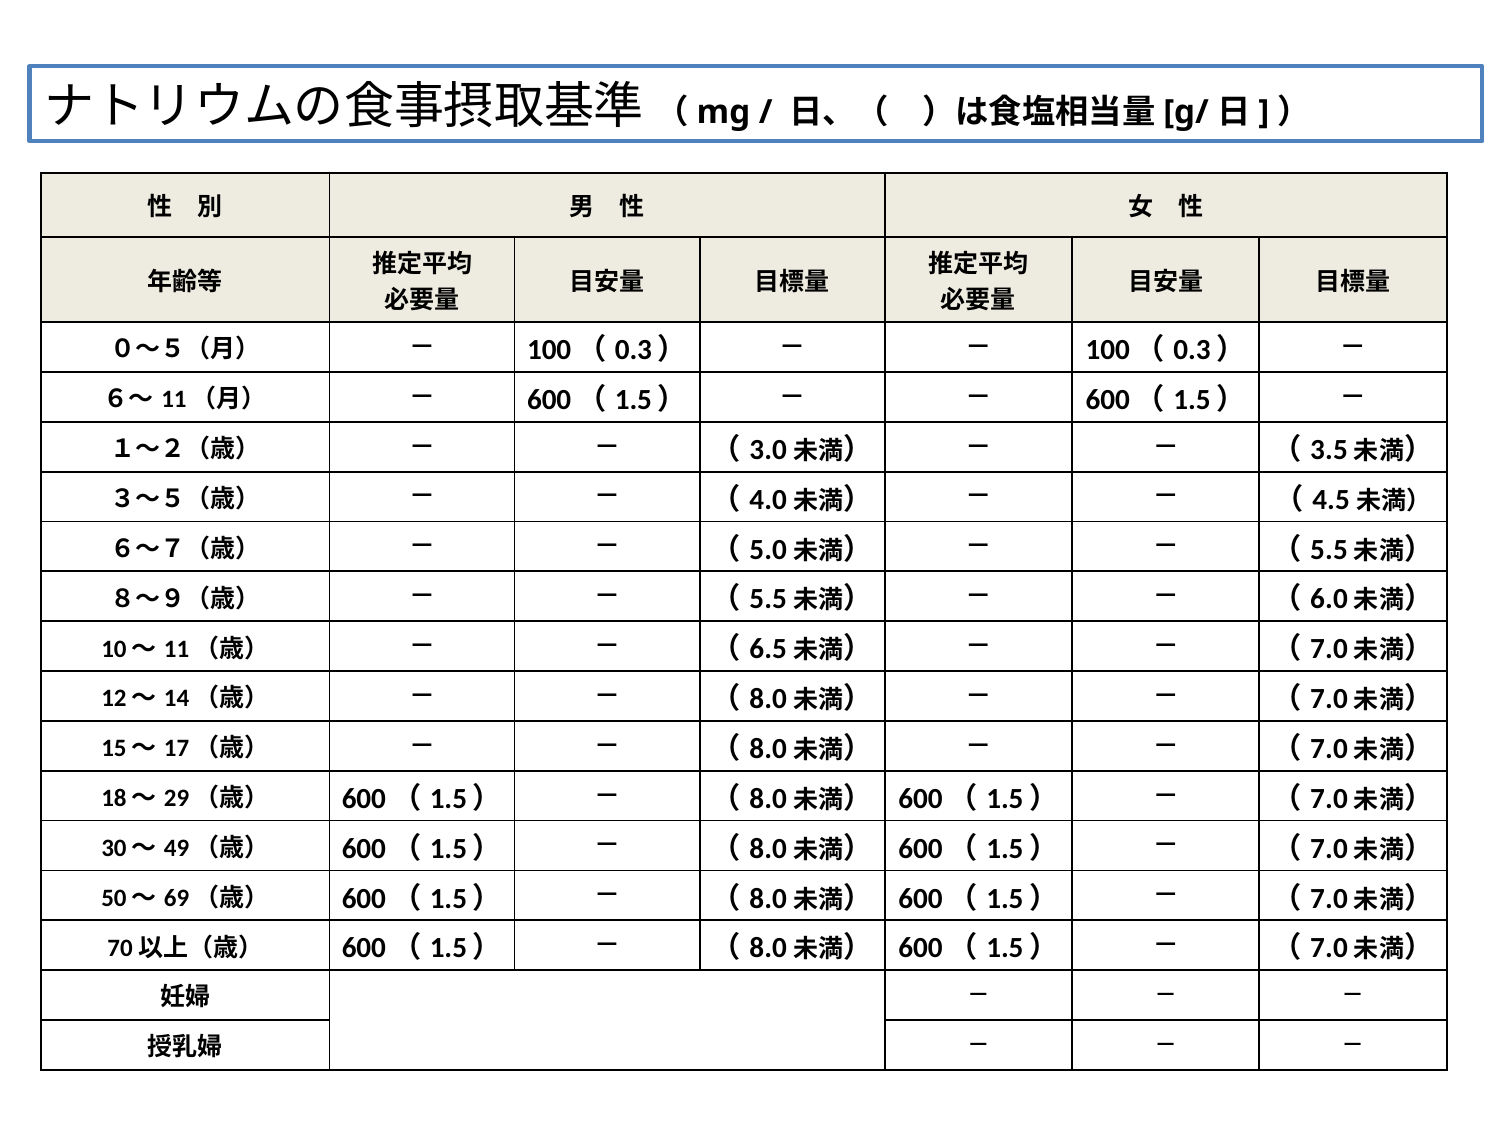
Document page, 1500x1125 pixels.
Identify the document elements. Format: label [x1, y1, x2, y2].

table_cell [886, 522, 1071, 570]
table_cell [701, 572, 884, 620]
table_cell [701, 921, 884, 969]
table_cell [1260, 423, 1446, 471]
text_box [27, 64, 1484, 143]
table_cell [330, 722, 514, 770]
table_cell [701, 722, 884, 770]
table_cell [701, 323, 884, 371]
table_cell [1260, 821, 1446, 870]
table_cell [1260, 323, 1446, 371]
table_cell [42, 1021, 329, 1069]
table_cell [330, 373, 514, 421]
table_cell [1260, 373, 1446, 421]
table_cell [515, 423, 699, 471]
table_cell [1073, 821, 1258, 870]
table_cell [330, 821, 514, 870]
table_cell [701, 473, 884, 521]
table_cell [1260, 871, 1446, 919]
table_cell [1073, 871, 1258, 919]
table_cell [1260, 1021, 1446, 1069]
table_cell [1073, 622, 1258, 670]
table_cell [330, 921, 514, 969]
table_cell [886, 921, 1071, 969]
table_cell [1073, 373, 1258, 421]
table_cell [330, 971, 884, 1069]
table_cell [330, 622, 514, 670]
table_header [42, 174, 329, 236]
table_cell [515, 821, 699, 870]
table_cell [42, 722, 329, 770]
table_header [886, 174, 1446, 236]
table_cell [42, 323, 329, 371]
table_cell [886, 572, 1071, 620]
table_cell [1073, 572, 1258, 620]
table_cell [42, 921, 329, 969]
table_cell [330, 238, 514, 321]
table_cell [1073, 772, 1258, 820]
table_cell [1073, 1021, 1258, 1069]
table_cell [330, 473, 514, 521]
table_cell [42, 572, 329, 620]
table_cell [886, 772, 1071, 820]
table_cell [330, 323, 514, 371]
table_cell [1260, 772, 1446, 820]
table_cell [1260, 722, 1446, 770]
table_cell [42, 622, 329, 670]
table_cell [515, 473, 699, 521]
table_cell [515, 871, 699, 919]
table_cell [886, 473, 1071, 521]
table_cell [886, 1021, 1071, 1069]
table_cell [1260, 572, 1446, 620]
table_cell [515, 238, 699, 321]
table_cell [886, 672, 1071, 720]
table_cell [701, 373, 884, 421]
table_cell [42, 871, 329, 919]
table_cell [515, 921, 699, 969]
table_cell [701, 522, 884, 570]
table_cell [886, 622, 1071, 670]
table_cell [515, 323, 699, 371]
table_cell [701, 871, 884, 919]
table_cell [42, 373, 329, 421]
table_cell [1073, 921, 1258, 969]
table_cell [515, 772, 699, 820]
table_cell [1073, 323, 1258, 371]
table_cell [1260, 672, 1446, 720]
table_cell [886, 373, 1071, 421]
table_cell [330, 423, 514, 471]
table_cell [701, 238, 884, 321]
table_cell [701, 622, 884, 670]
table_cell [42, 238, 329, 321]
table_cell [1260, 522, 1446, 570]
table_cell [1260, 622, 1446, 670]
table_cell [1073, 423, 1258, 471]
table_cell [42, 971, 329, 1019]
table_cell [886, 971, 1071, 1019]
table_cell [42, 522, 329, 570]
table_cell [1260, 971, 1446, 1019]
table_cell [886, 871, 1071, 919]
table_cell [1073, 722, 1258, 770]
table_cell [1073, 971, 1258, 1019]
table_cell [42, 473, 329, 521]
table_cell [886, 238, 1071, 321]
table_cell [330, 871, 514, 919]
table_cell [701, 821, 884, 870]
table_cell [886, 722, 1071, 770]
table_cell [42, 821, 329, 870]
table_cell [886, 821, 1071, 870]
table_cell [330, 772, 514, 820]
table_cell [42, 423, 329, 471]
table_cell [886, 423, 1071, 471]
table_header [330, 174, 884, 236]
table_cell [515, 722, 699, 770]
table_cell [330, 572, 514, 620]
table_cell [42, 772, 329, 820]
table_cell [1073, 522, 1258, 570]
table_cell [701, 772, 884, 820]
table_cell [330, 672, 514, 720]
table_cell [1260, 473, 1446, 521]
table_cell [701, 423, 884, 471]
table_cell [515, 672, 699, 720]
table_cell [1073, 238, 1258, 321]
table_cell [886, 323, 1071, 371]
table_cell [515, 622, 699, 670]
table_cell [42, 672, 329, 720]
table_cell [515, 373, 699, 421]
table_cell [701, 672, 884, 720]
table_cell [515, 522, 699, 570]
table_cell [1073, 672, 1258, 720]
table_cell [1260, 921, 1446, 969]
table_cell [515, 572, 699, 620]
table_cell [1073, 473, 1258, 521]
table_cell [330, 522, 514, 570]
table_cell [1260, 238, 1446, 321]
